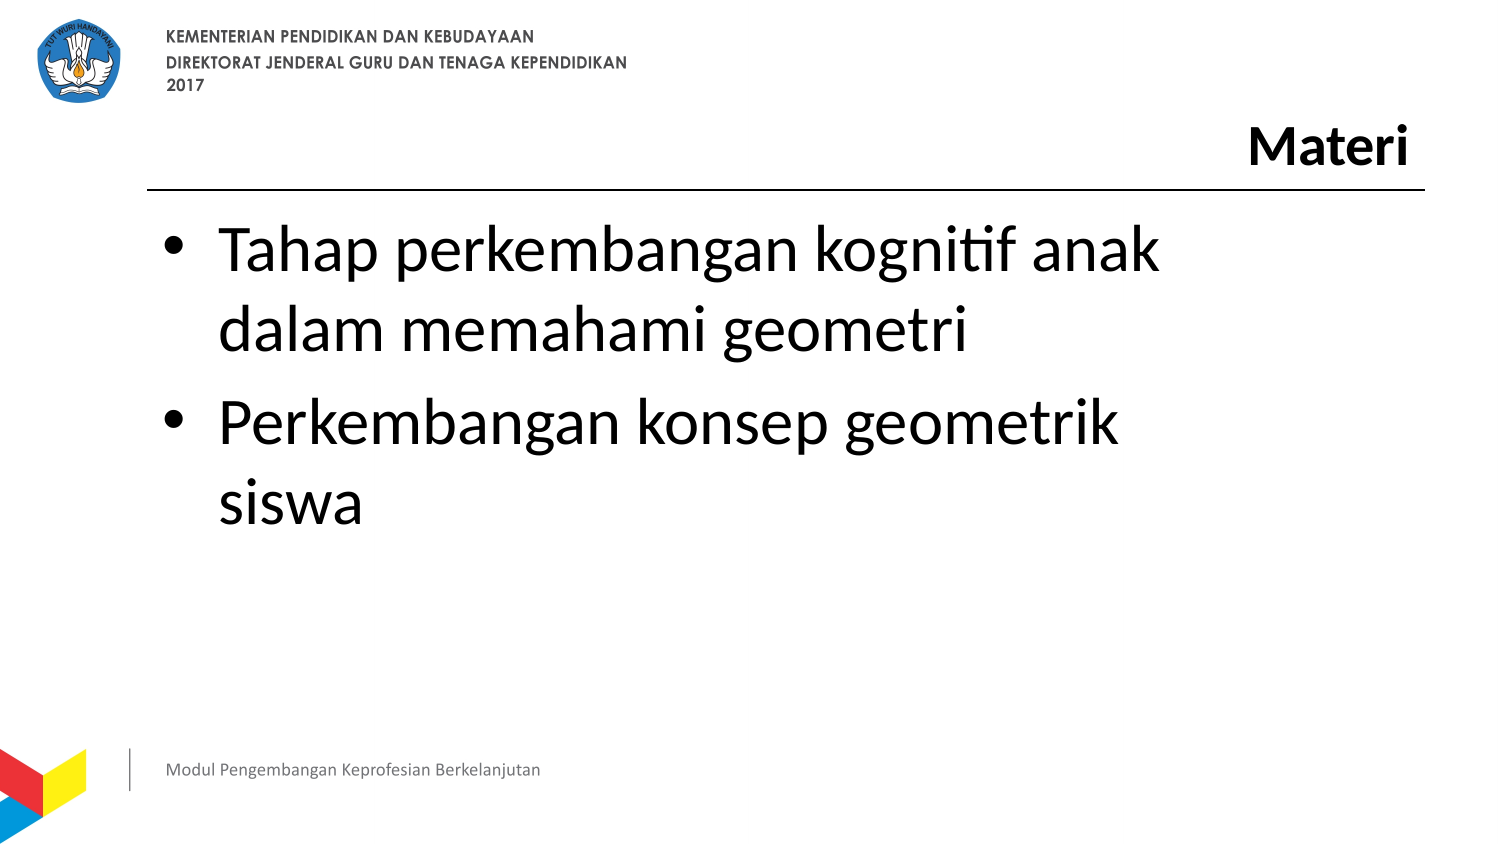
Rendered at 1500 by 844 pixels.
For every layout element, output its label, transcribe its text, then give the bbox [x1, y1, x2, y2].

title Materi [147, 99, 1425, 185]
picture [0, 0, 1498, 844]
list Tahap perkembangan kognitif anak dalam memahami geometri Perkembangan konsep geometrik siswa [147, 196, 1209, 572]
